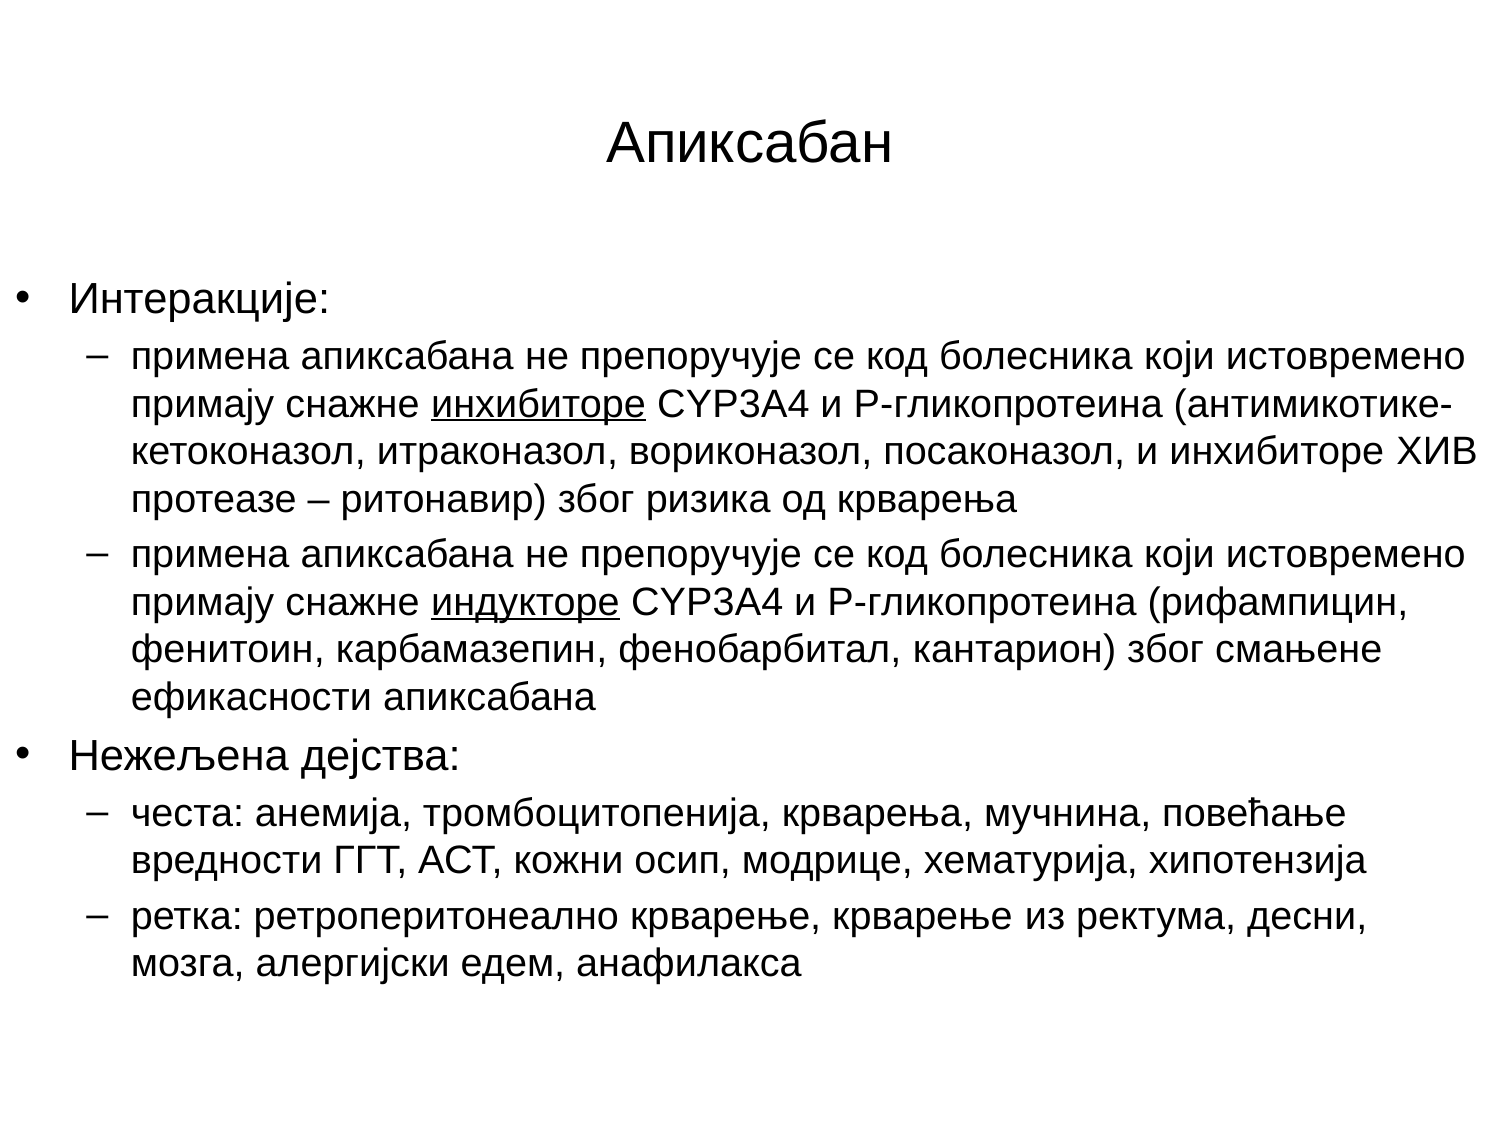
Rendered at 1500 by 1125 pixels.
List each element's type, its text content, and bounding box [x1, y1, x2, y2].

title Апиксабан [75, 45, 1425, 233]
list Интеракције: примена апиксабана не препоручује се код болесника који истовремено примају снажне инхибиторе CYP3А4 и P-гликопротеина (антимикотике- кетоконазол, итраконазол, вориконазол, посаконазол, и инхибиторе ХИВ протеазе – ритонавир) због ризика од крварења примена апиксабана не препоручује се код болесника који истовремено примају снажне индукторе CYP3А4 и P-гликопротеина (рифампицин, фенитоин, карбамазепин, фенобарбитал, кантарион) због смањене ефикасности апиксабана Нежељена дејства: честа: анемија, тромбоцитопенија, крварења, мучнина, повећање вредности ГГТ, АСТ, кожни осип, модрице, хематурија, хипотензија ретка: ретроперитонеално крварење, крварење из ректума, десни, мозга, алергијски едем, анафилакса [0, 262, 1500, 1005]
